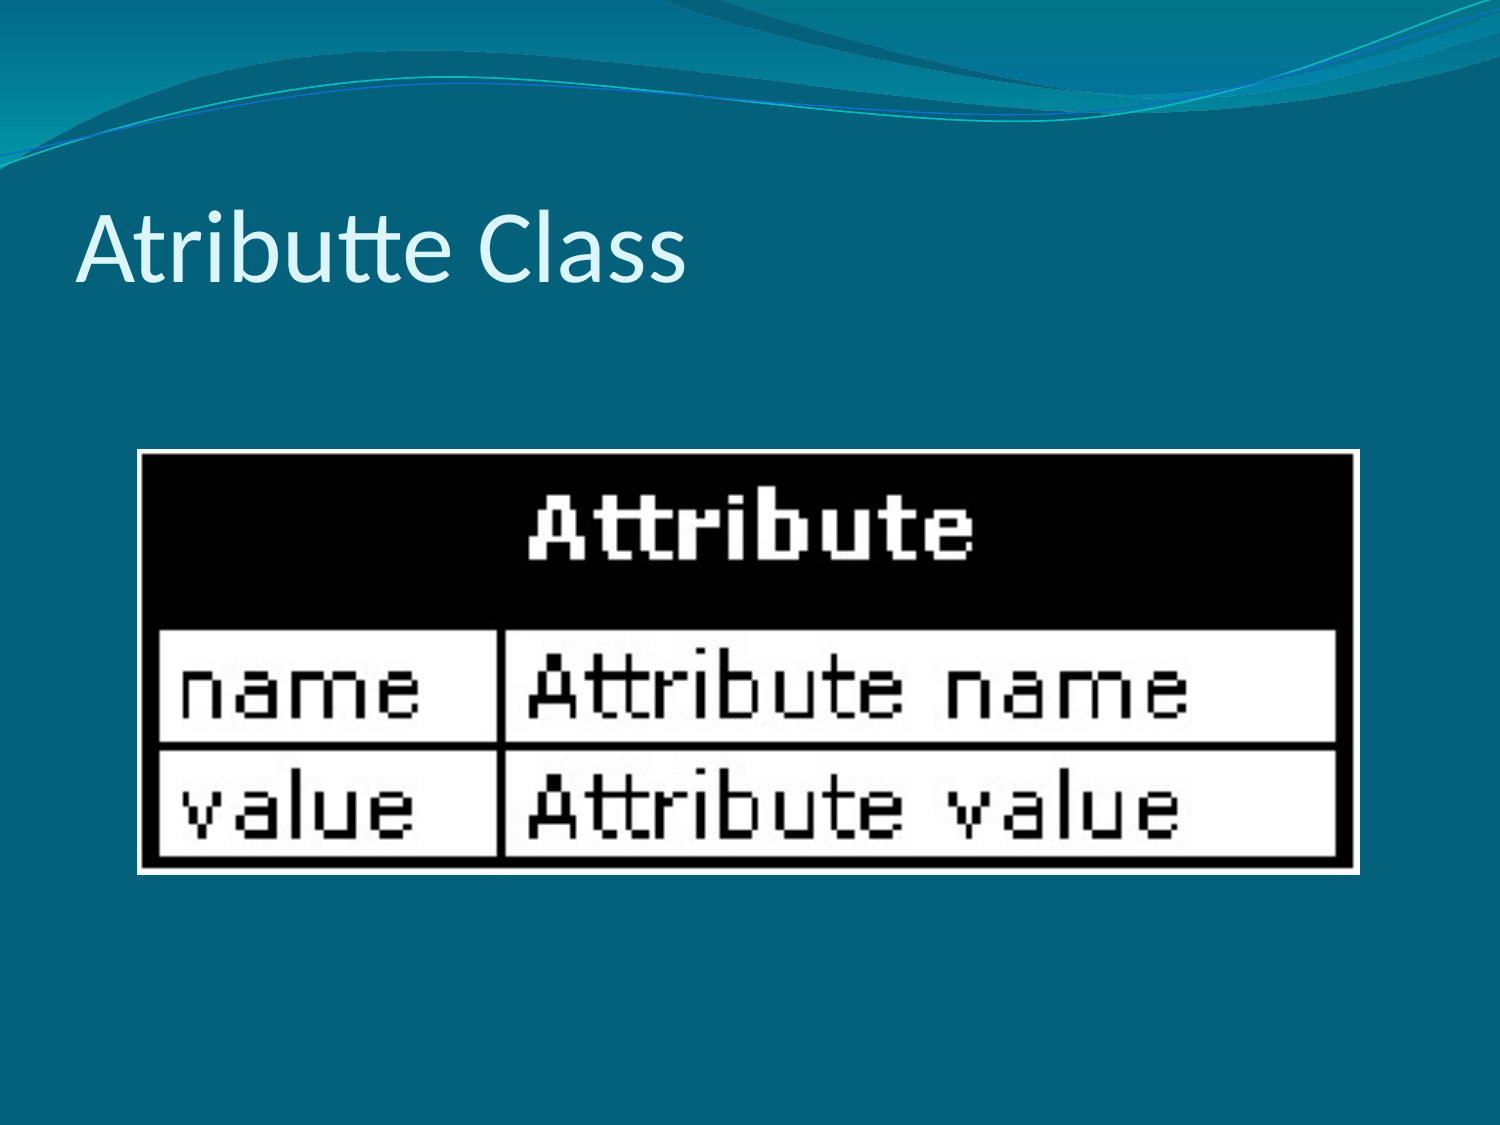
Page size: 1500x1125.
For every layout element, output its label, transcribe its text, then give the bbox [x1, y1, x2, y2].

title Atributte Class [74, 115, 1426, 304]
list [137, 449, 1360, 876]
